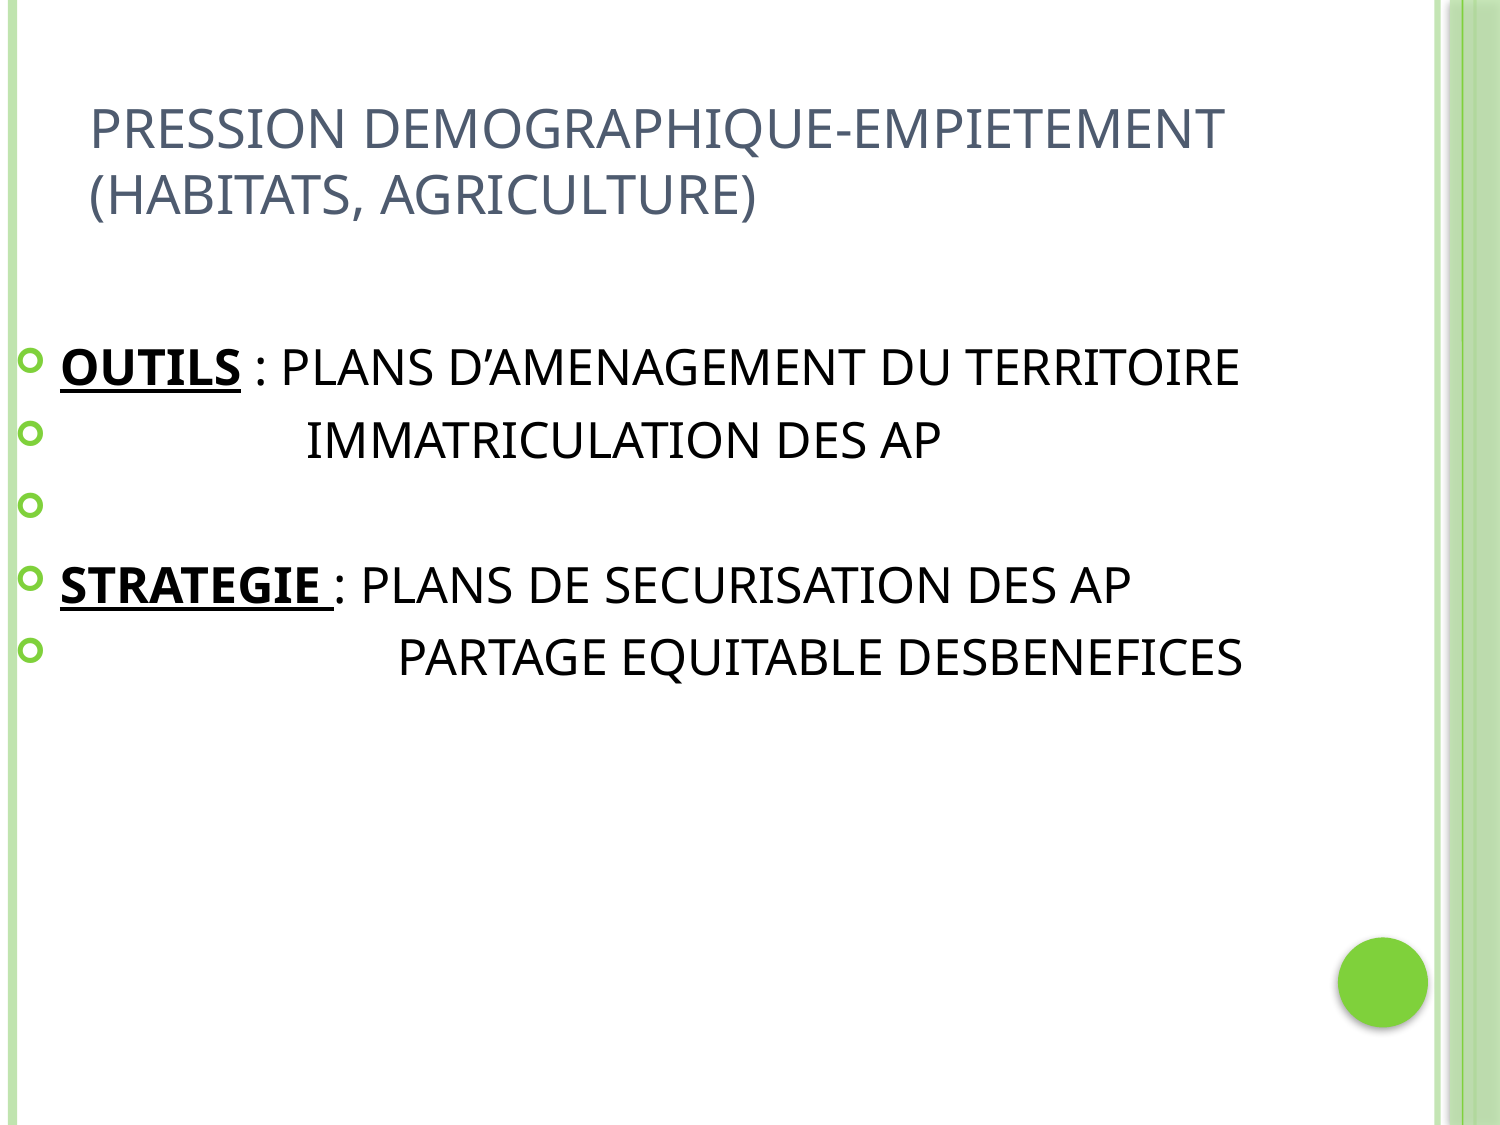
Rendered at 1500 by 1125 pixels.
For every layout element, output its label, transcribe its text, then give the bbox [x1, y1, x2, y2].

title PRESSION DEMOGRAPHIQUE-EMPIETEMENT (habitats, agriculture) [75, 45, 1300, 233]
list OUTILS : PLANS D’AMENAGEMENT DU TERRITOIRE IMMATRICULATION DES AP STRATEGIE : PLANS DE SECURISATION DES AP PARTAGE EQUITABLE DESBENEFICES [0, 328, 1500, 1062]
